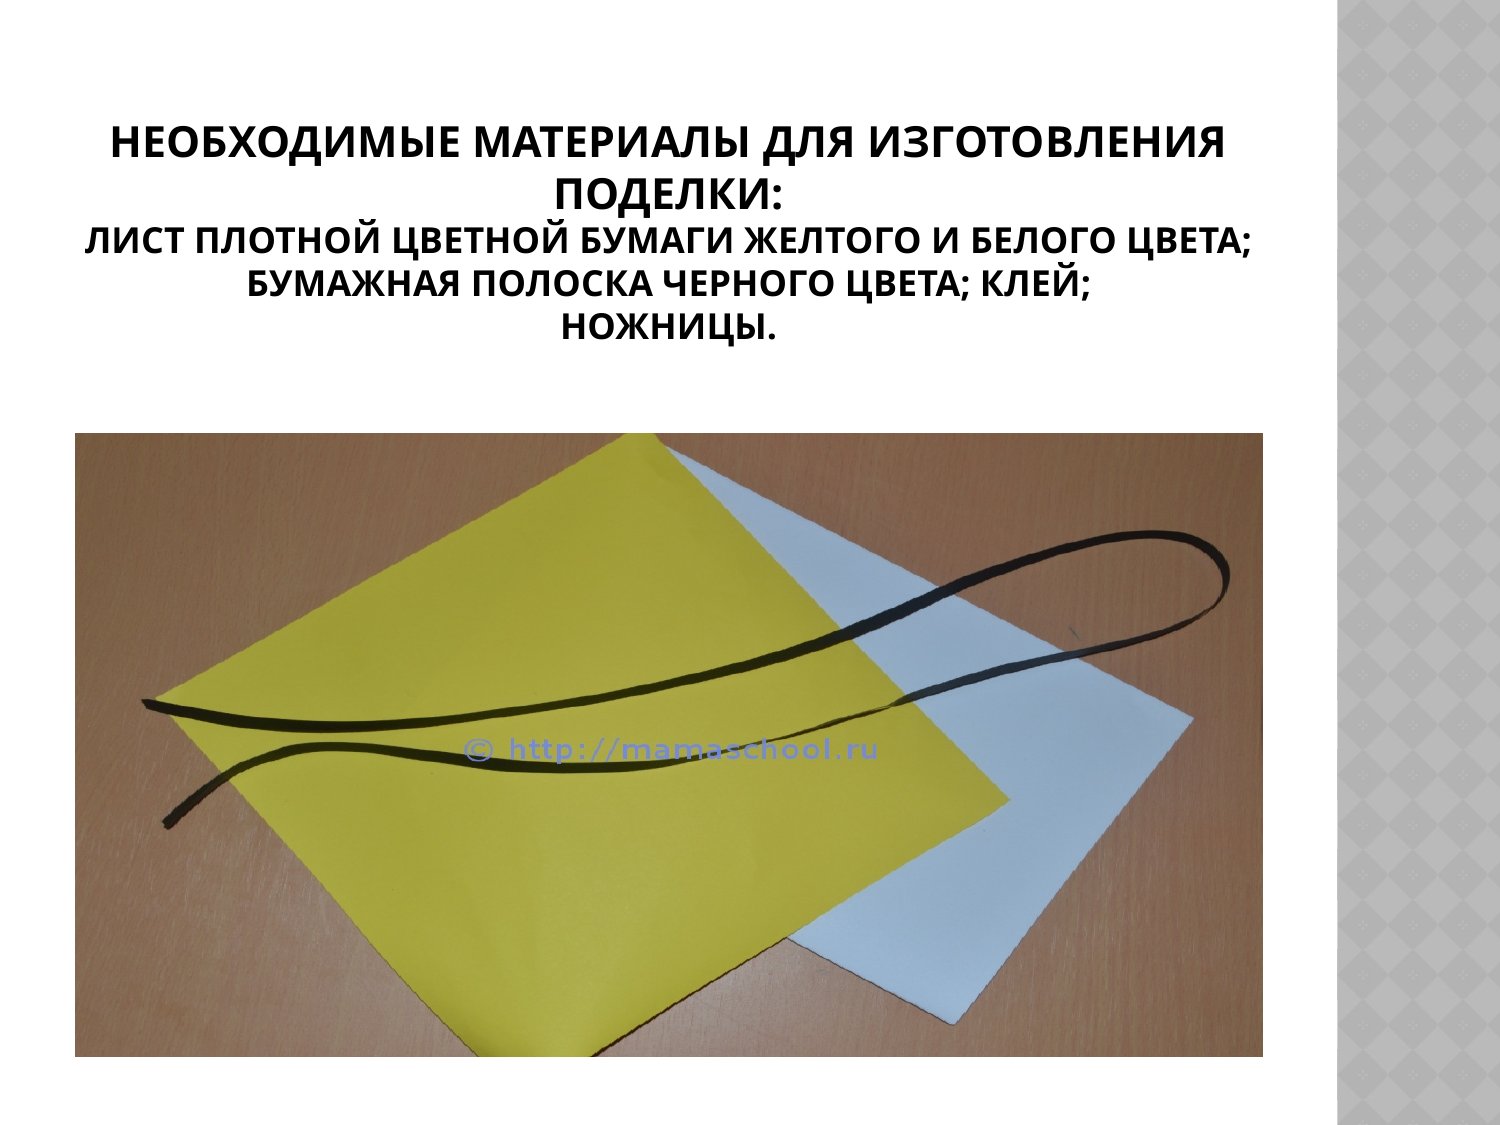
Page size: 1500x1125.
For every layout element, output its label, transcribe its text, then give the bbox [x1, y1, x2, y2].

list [74, 433, 1263, 1057]
title Необходимые материалы для изготовления поделки: Лист плотной цветной бумаги желтого и белого цвета; бумажная полоска черного цвета; клей; ножницы. [75, 52, 1263, 399]
